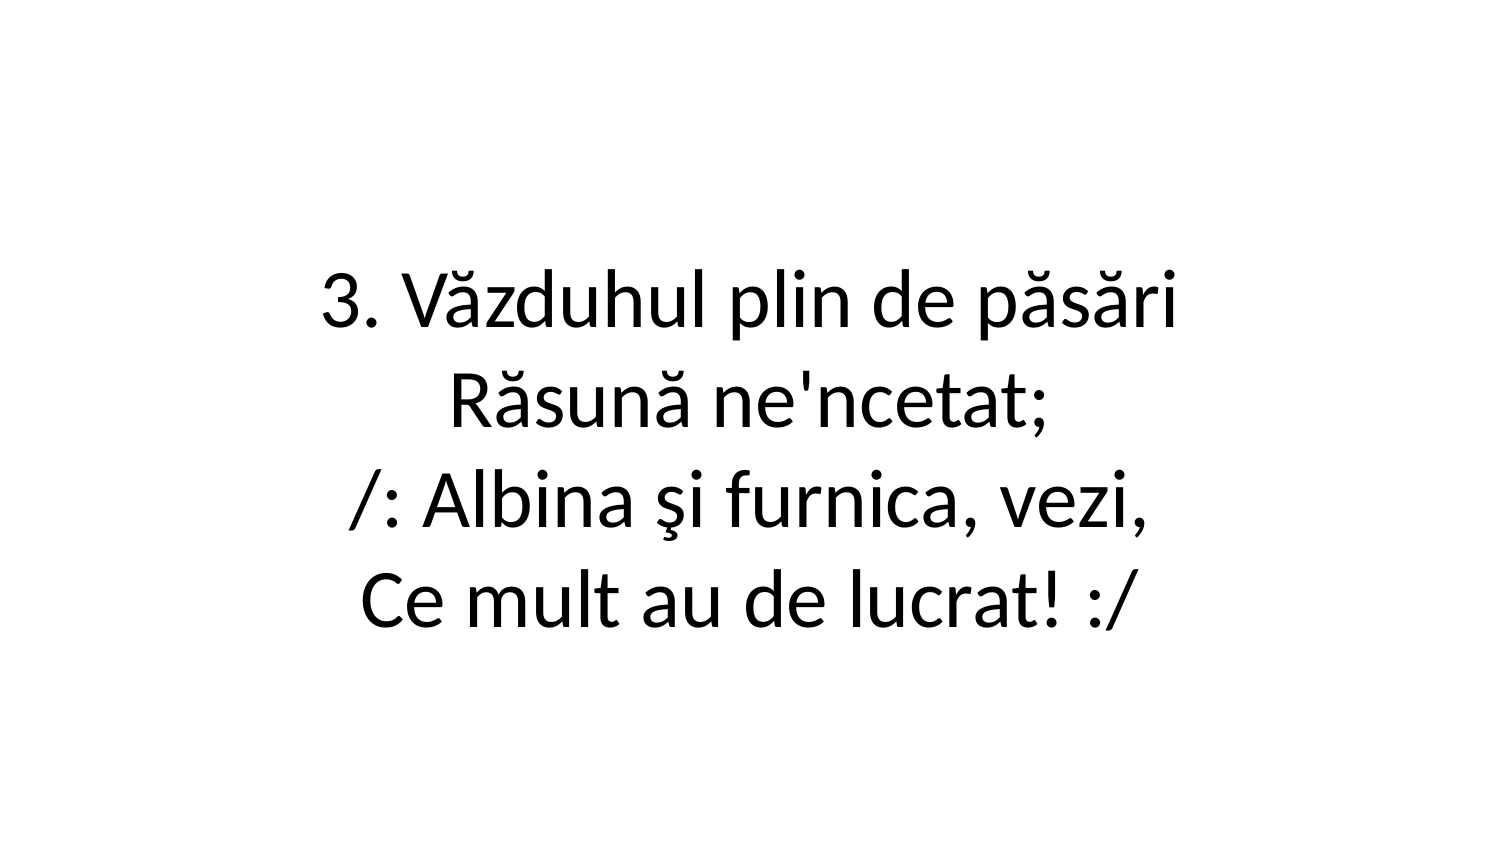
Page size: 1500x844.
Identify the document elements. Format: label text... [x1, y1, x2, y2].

text_box 3. Văzduhul plin de păsări Răsună ne'ncetat; /: Albina şi furnica, vezi, Ce mult au de lucrat! :/ [304, 192, 1196, 652]
